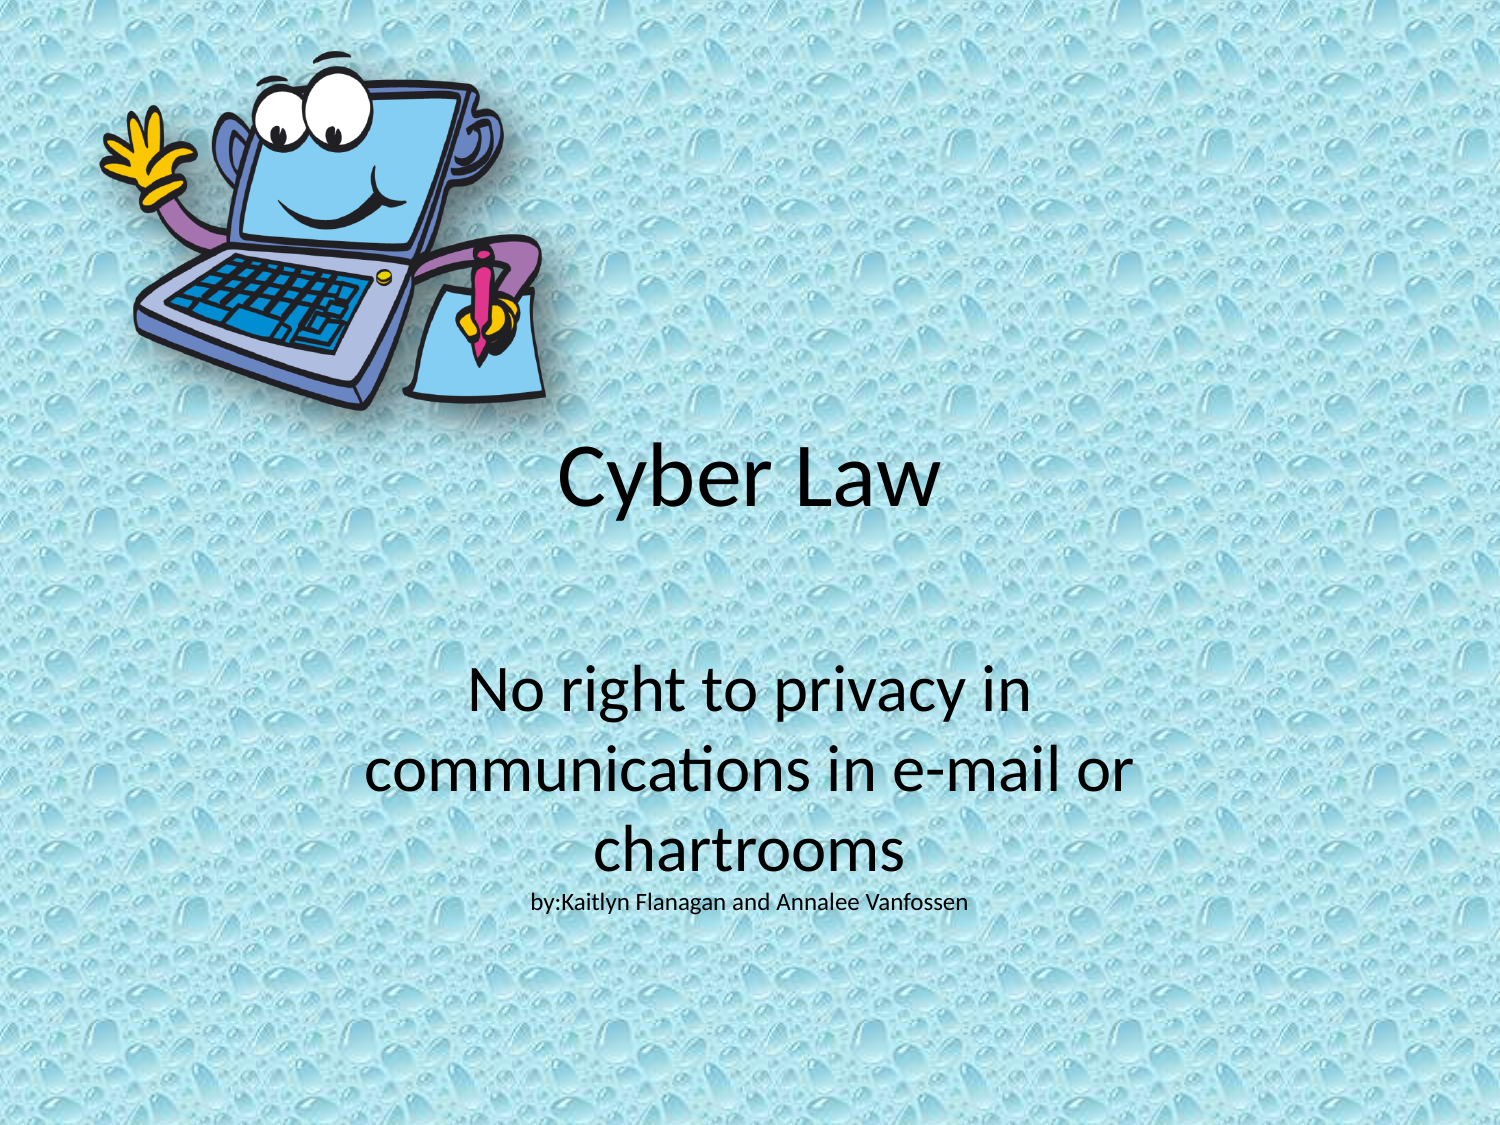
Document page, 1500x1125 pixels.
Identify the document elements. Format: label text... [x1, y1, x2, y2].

picture [0, 0, 1500, 1125]
subtitle No right to privacy in communications in e-mail or chartrooms by:Kaitlyn Flanagan and Annalee Vanfossen [225, 637, 1275, 925]
title Cyber Law [112, 349, 1388, 591]
